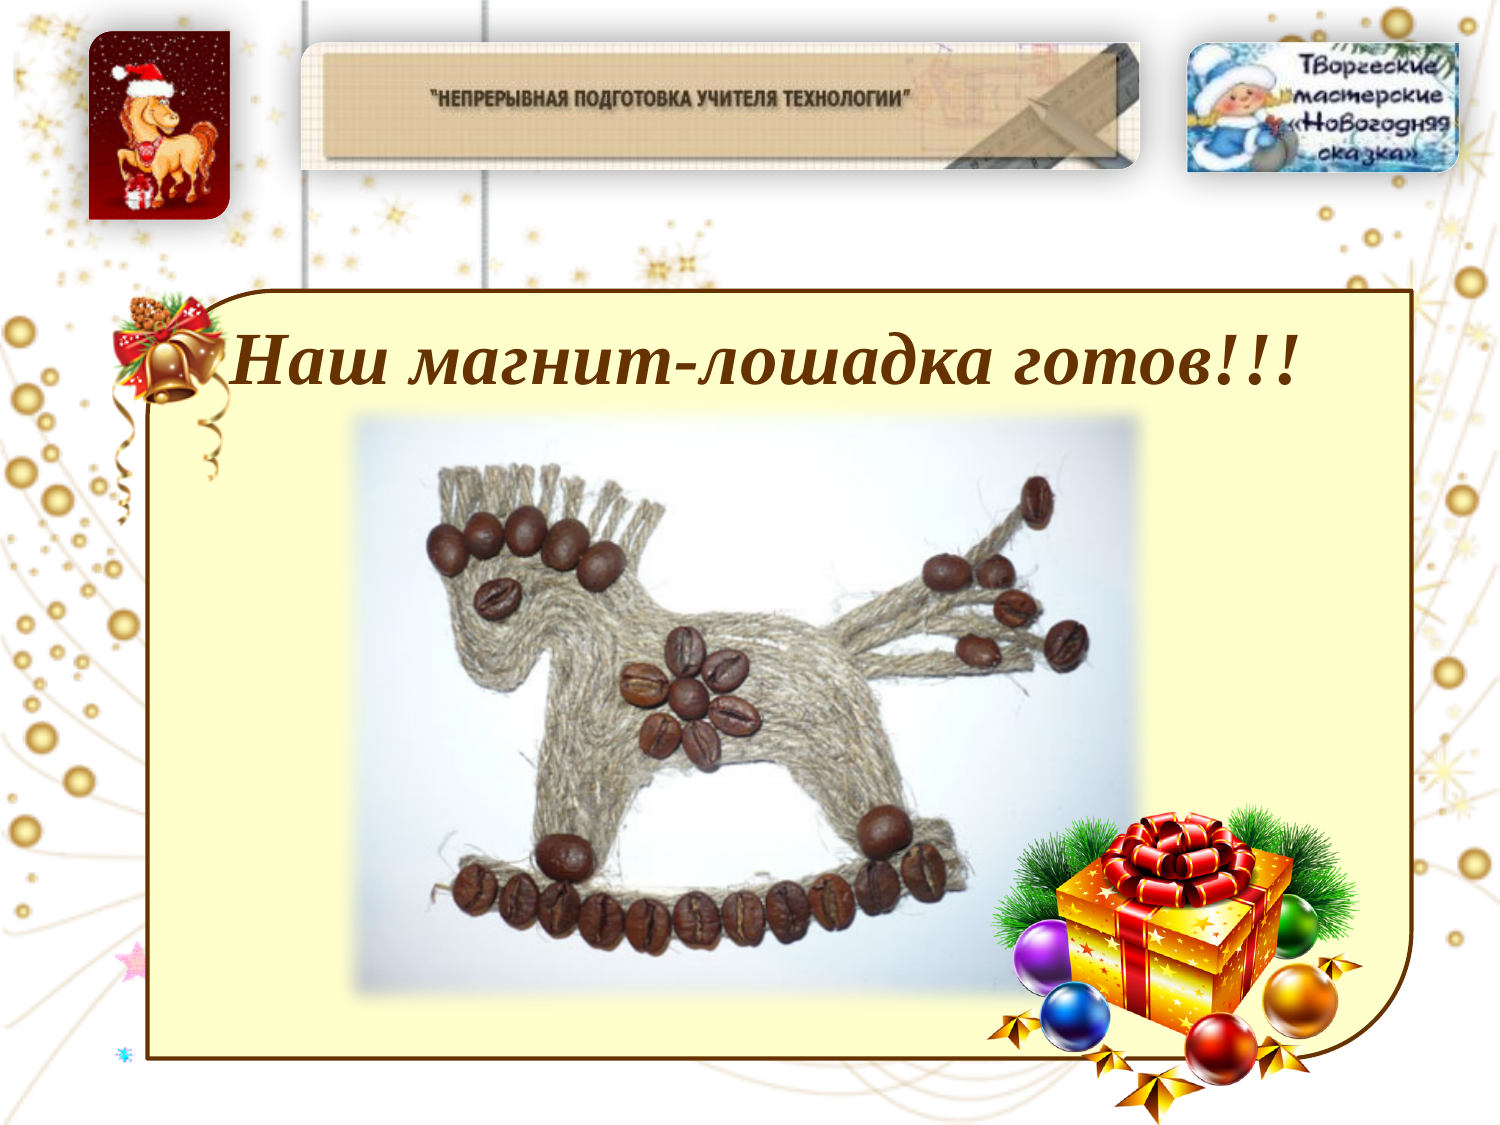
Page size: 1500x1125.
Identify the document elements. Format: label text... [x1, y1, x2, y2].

text_box Наш магнит-лошадка готов!!! [237, 302, 1320, 408]
text_box [145, 408, 980, 1061]
picture [0, 0, 1500, 1125]
text_box [236, 288, 1414, 1031]
